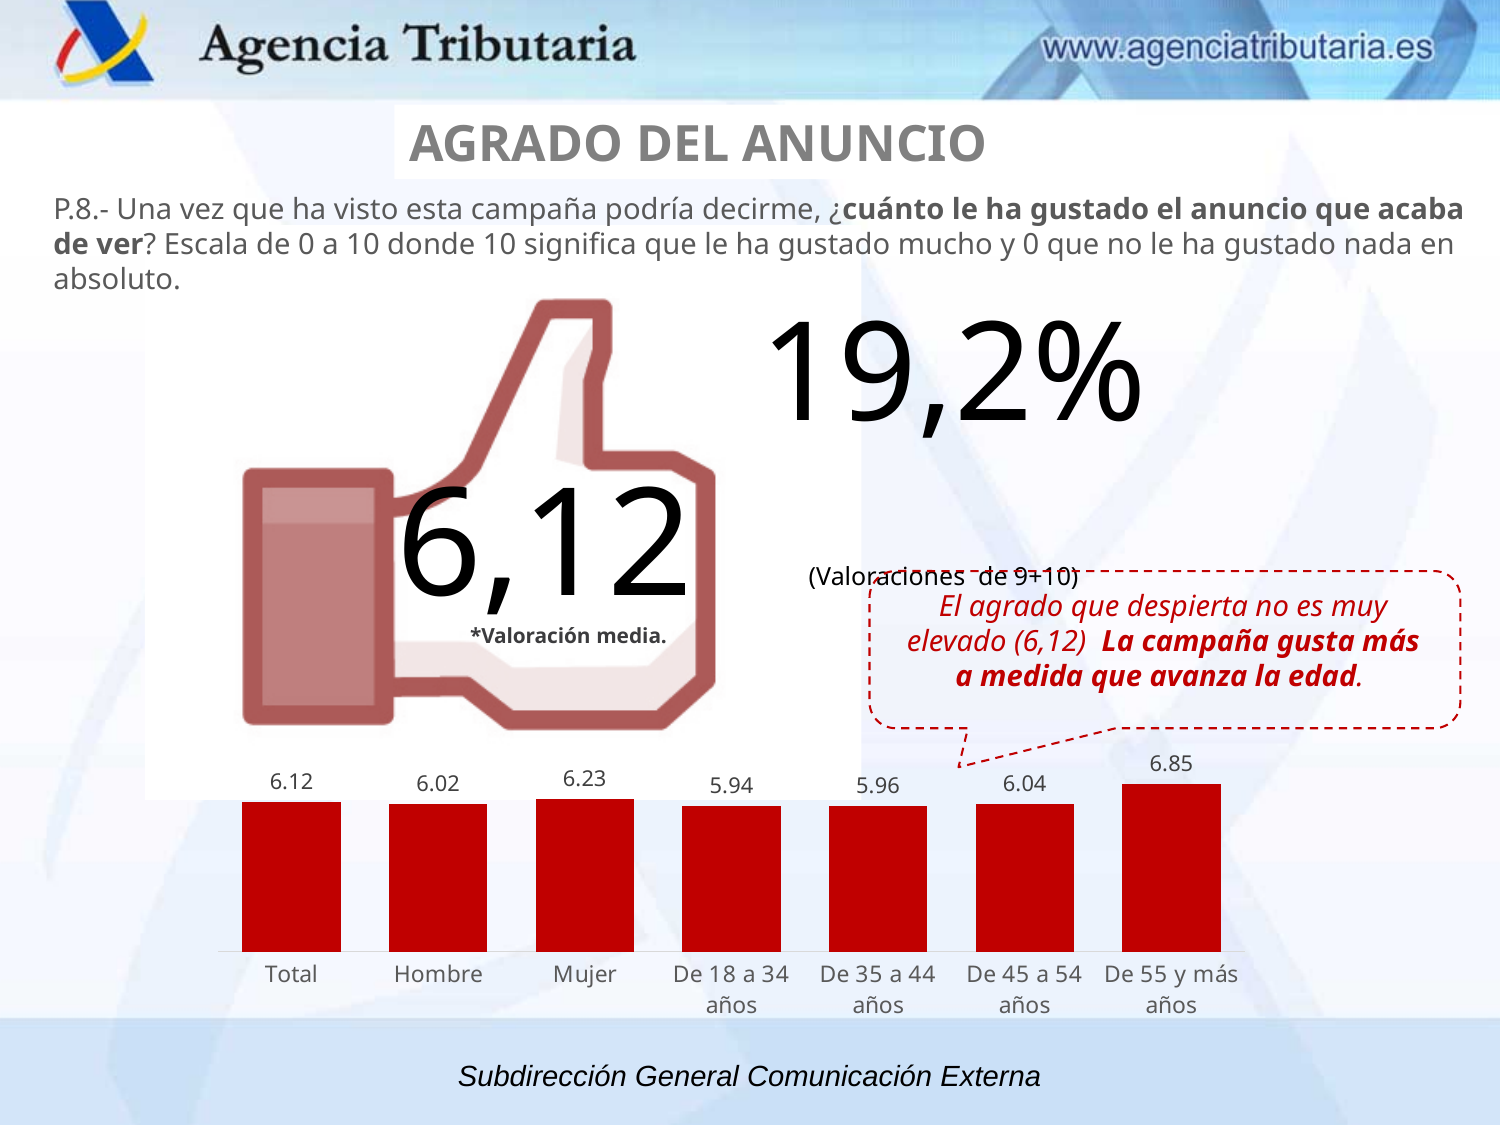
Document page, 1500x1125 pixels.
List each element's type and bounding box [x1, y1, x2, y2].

picture [0, 0, 1500, 1125]
chart [196, 699, 1267, 1027]
